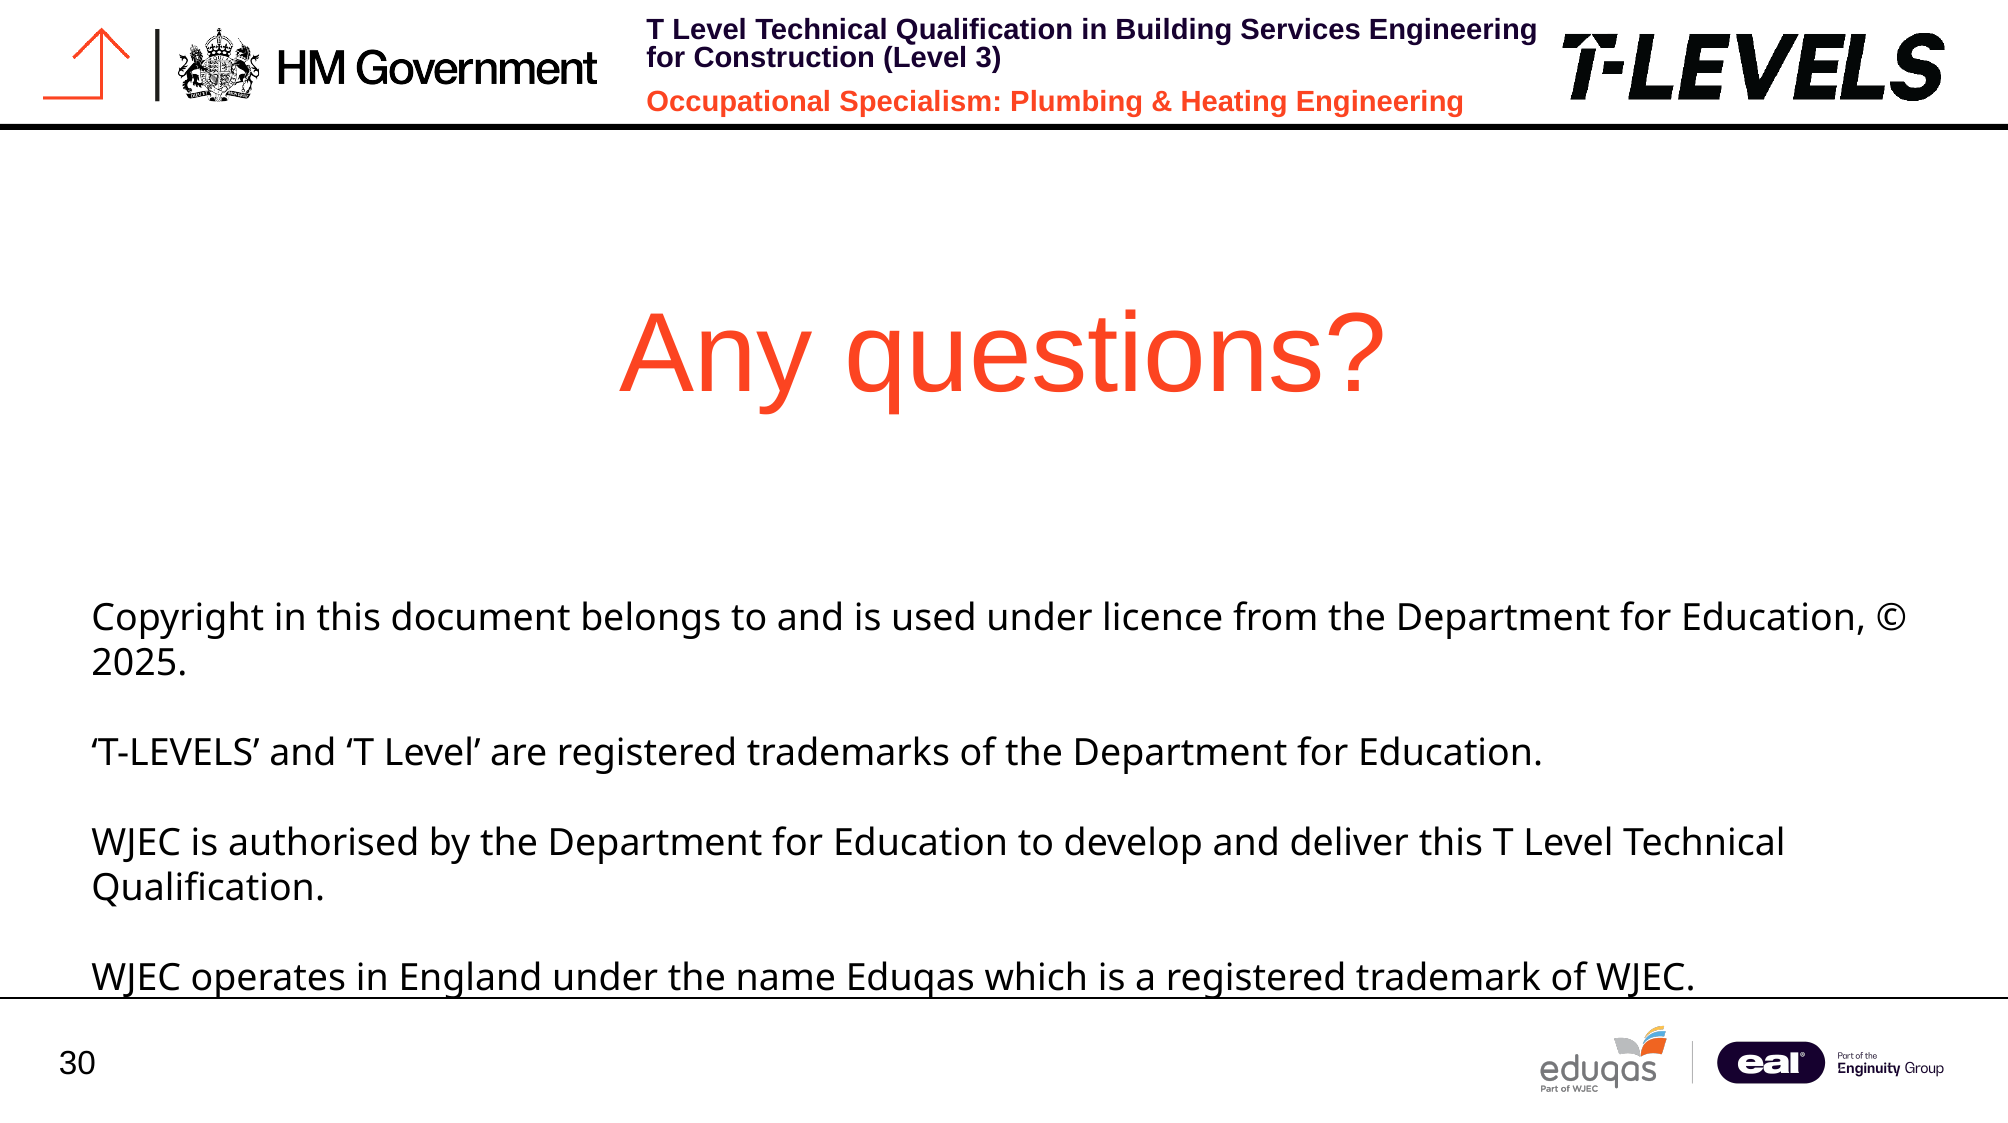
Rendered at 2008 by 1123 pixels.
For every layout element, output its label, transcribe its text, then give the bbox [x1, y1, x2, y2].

picture [38, 27, 136, 100]
text_box Any questions? [590, 271, 1418, 422]
text_box Copyright in this document belongs to and is used under licence from the Department for Education, © 2025. ‘T-LEVELS’ and ‘T Level’ are registered trademarks of the Department for Education. WJEC is authorised by the Department for Education to develop and deliver this T Level Technical Qualification. WJEC operates in England under the name Eduqas which is a registered trademark of WJEC. [76, 585, 1932, 1006]
picture [155, 28, 597, 102]
picture [1543, 25, 1964, 108]
picture [1535, 1021, 1949, 1097]
